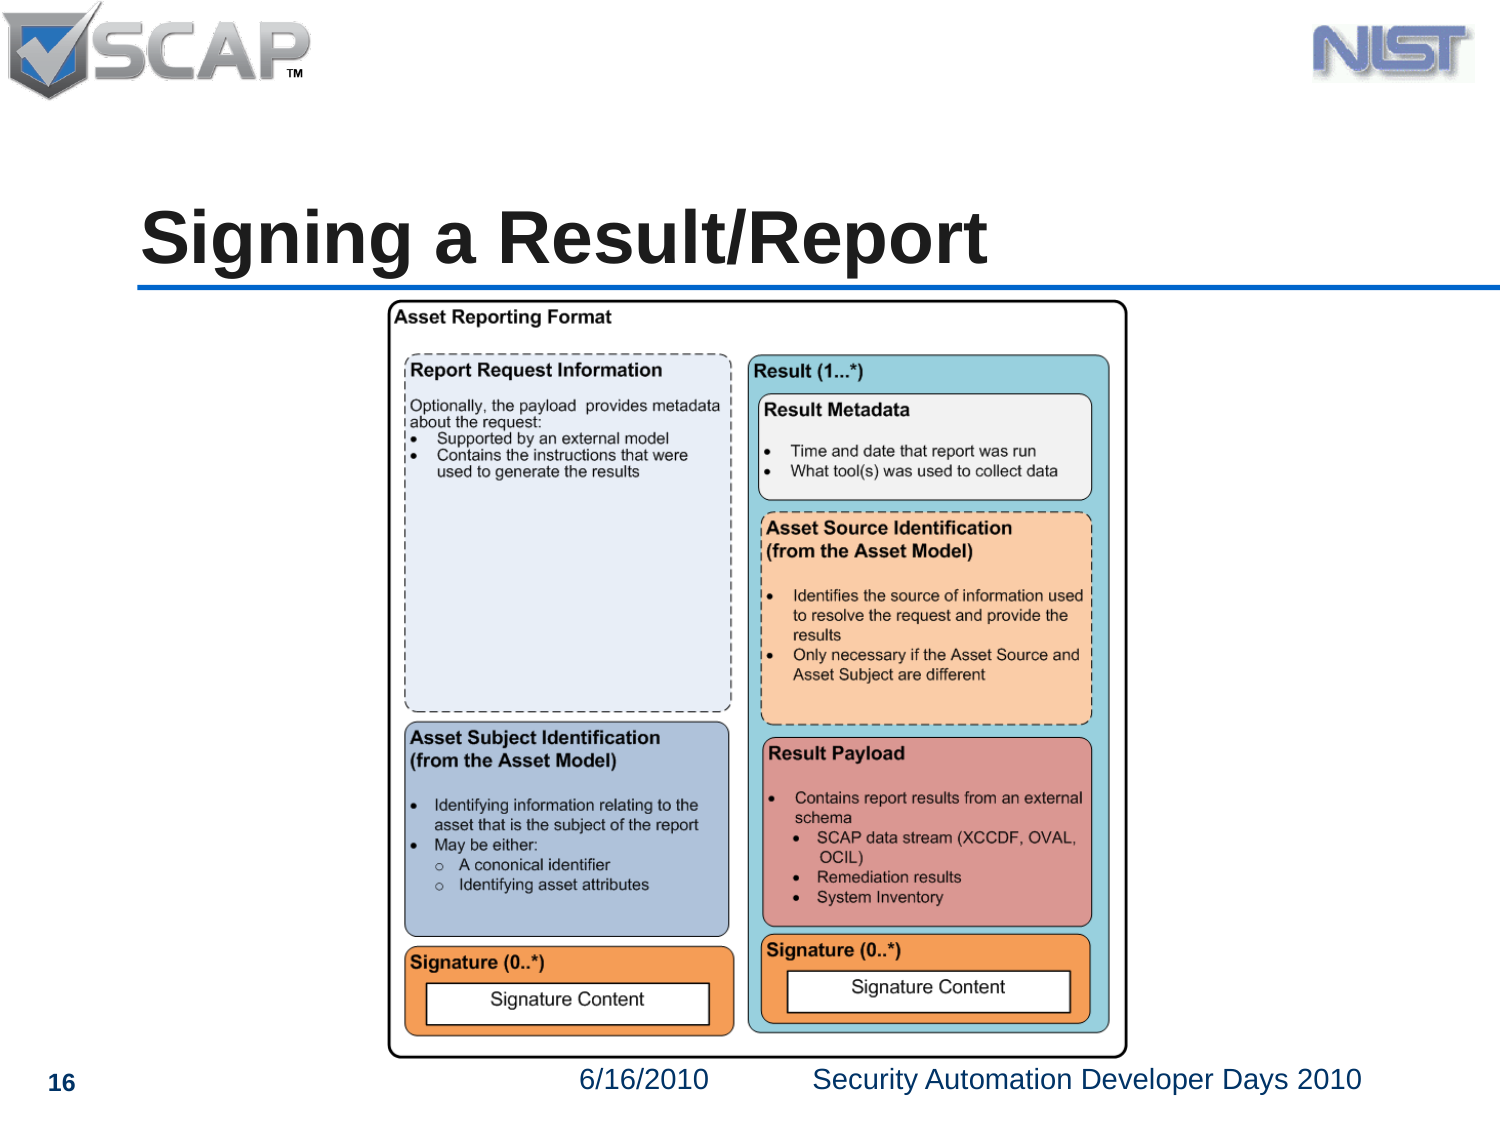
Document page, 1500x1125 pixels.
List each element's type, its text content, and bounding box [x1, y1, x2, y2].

picture [387, 299, 1128, 1059]
footer Security Automation Developer Days 2010 [749, 1024, 1426, 1104]
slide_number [374, 1024, 725, 1104]
picture [0, 0, 313, 103]
title Signing a Result/Report [124, 99, 1426, 288]
slide_number 16 [13, 1023, 111, 1105]
picture [1312, 24, 1475, 83]
